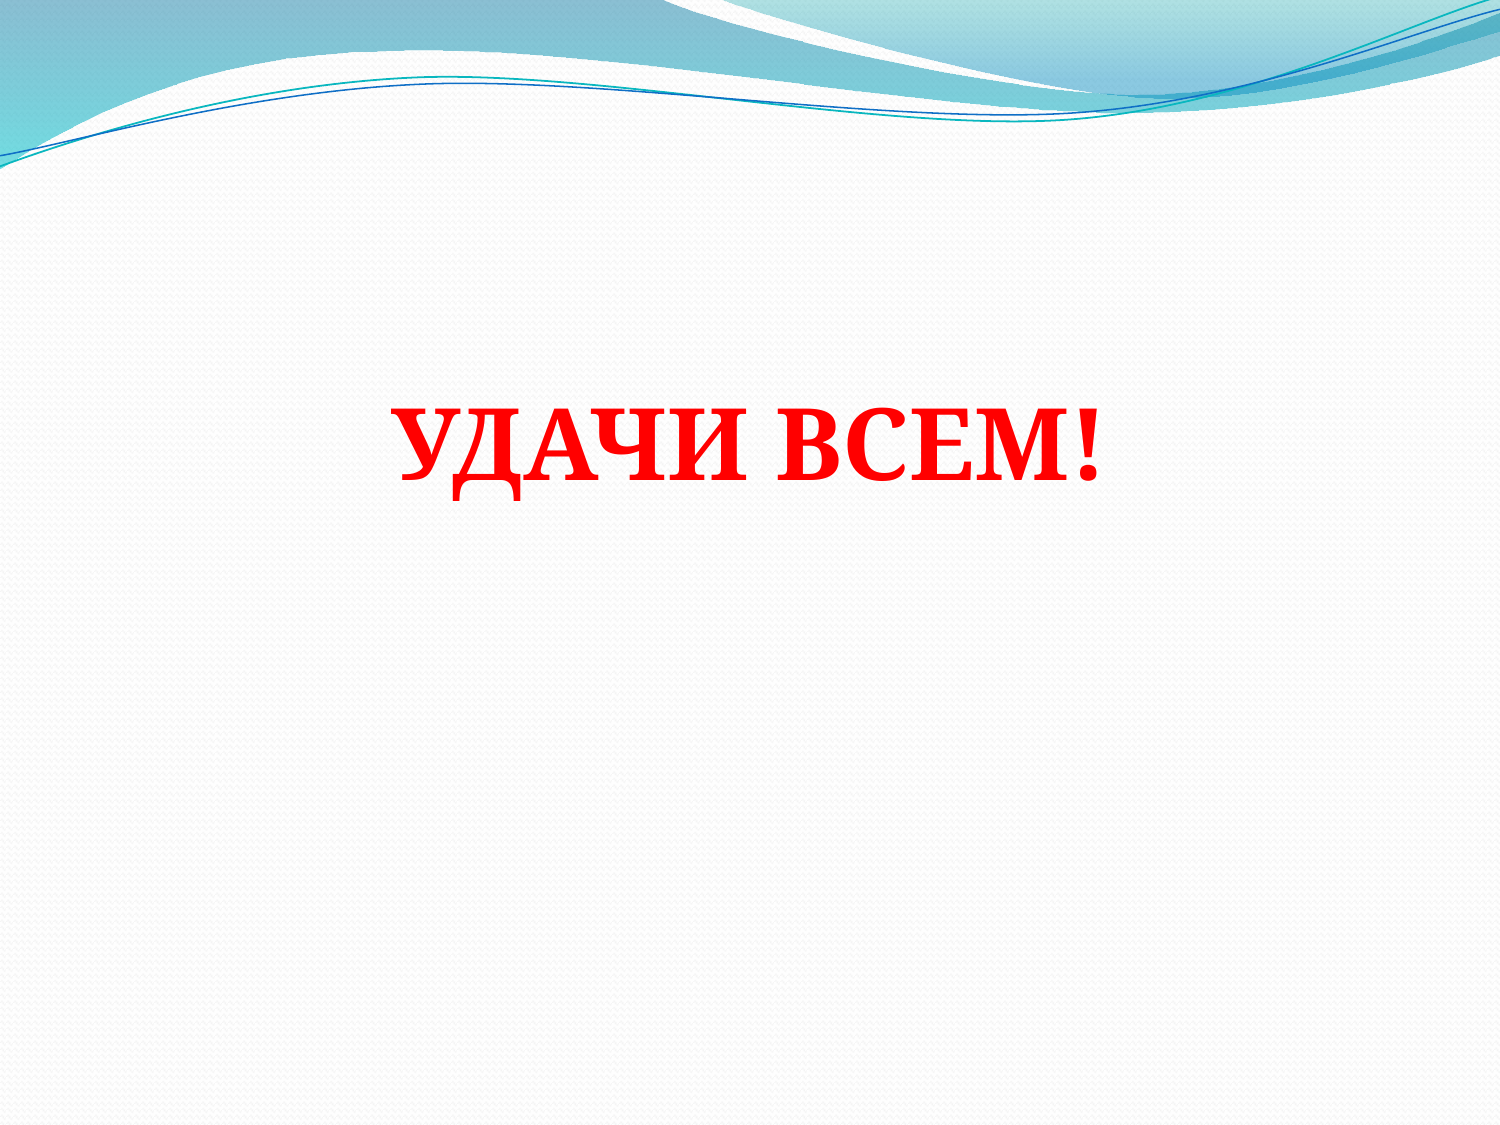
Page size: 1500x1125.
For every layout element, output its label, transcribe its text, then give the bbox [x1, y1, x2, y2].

text_box УДАЧИ ВСЕМ! [374, 373, 1125, 508]
